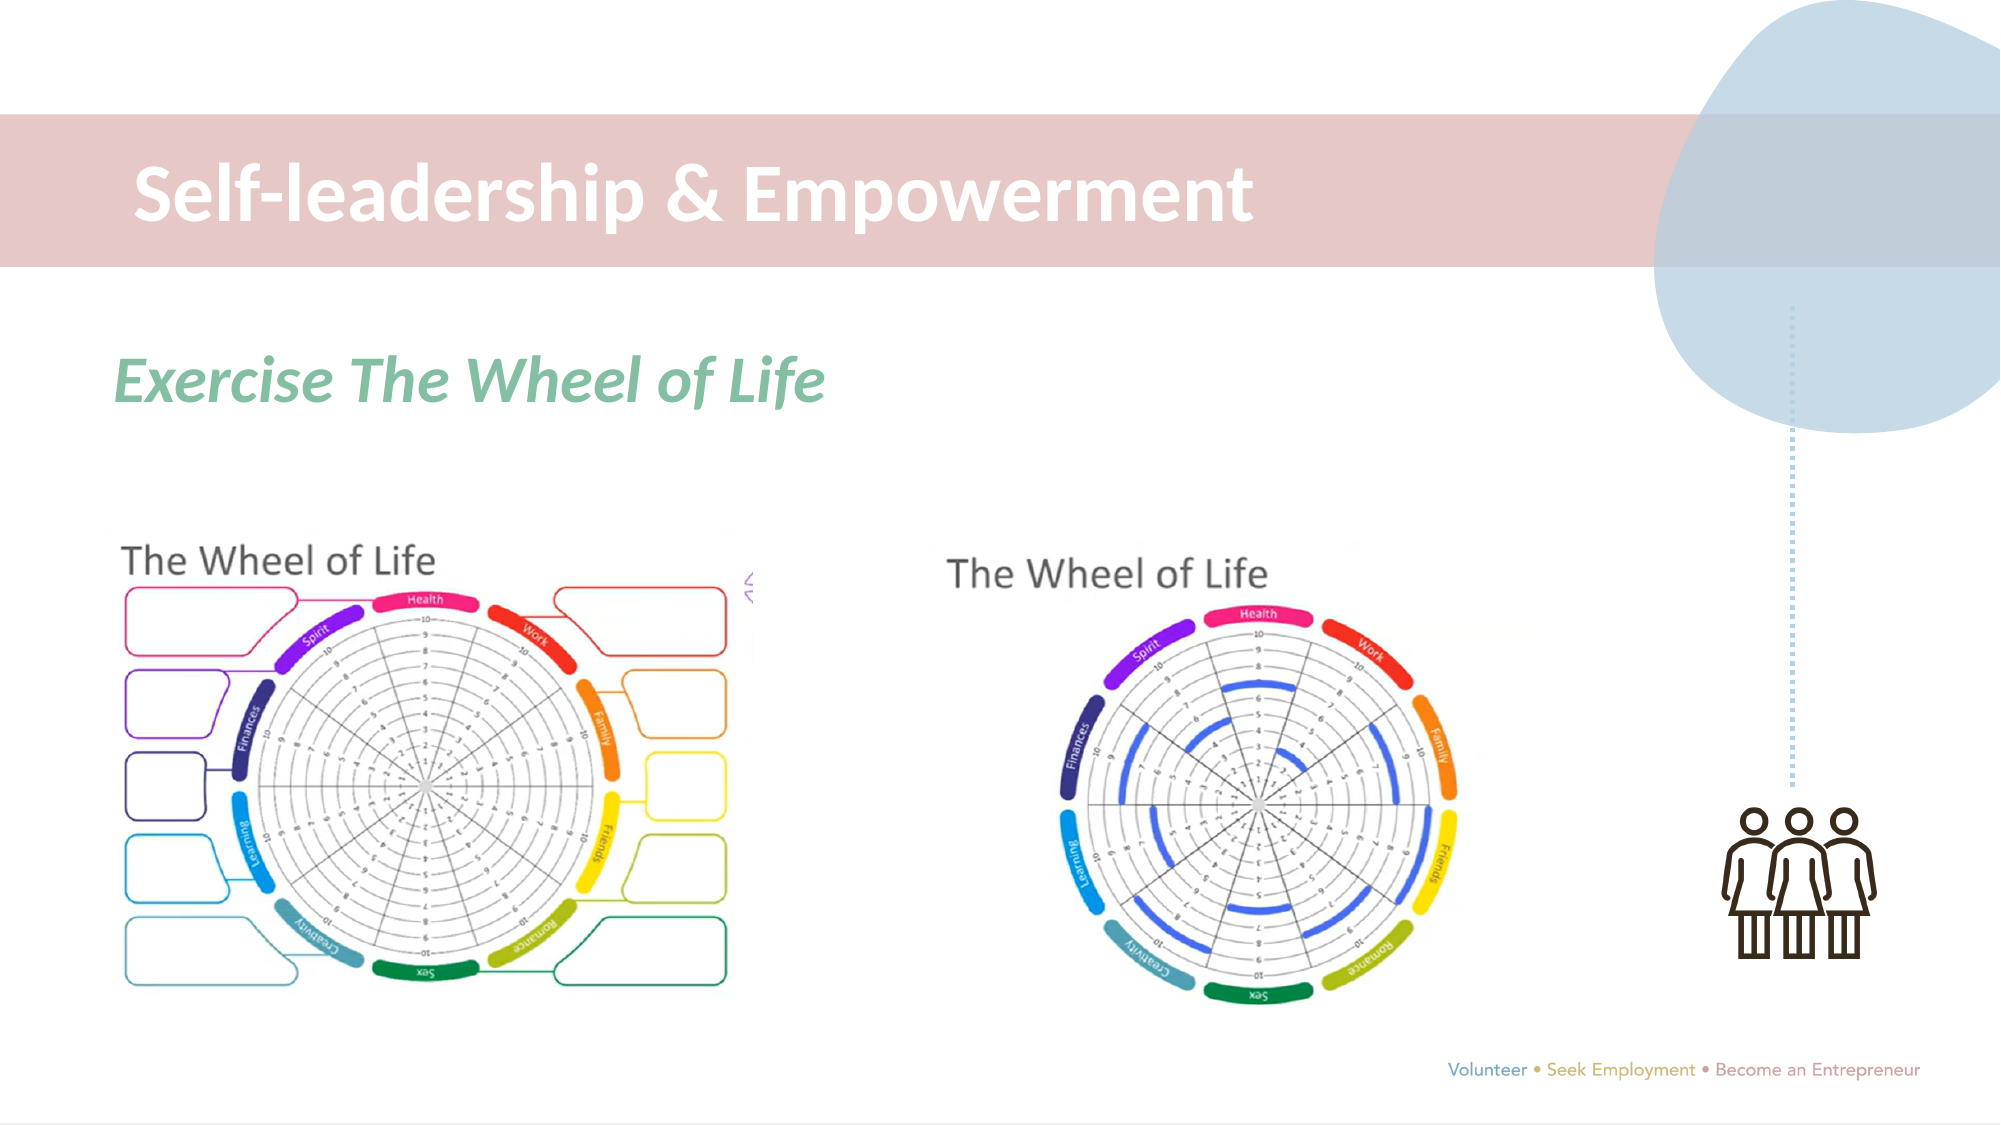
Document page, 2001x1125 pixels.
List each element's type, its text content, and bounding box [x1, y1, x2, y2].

picture [923, 526, 1530, 1009]
text_box [0, 113, 1699, 268]
picture [1709, 793, 1889, 973]
text_box [1653, 0, 2000, 434]
text_box Self-leadership & Empowerment [99, 147, 1312, 290]
picture [1418, 1046, 1971, 1103]
text_box Exercise The Wheel of Life [98, 350, 1428, 975]
picture [71, 513, 753, 1013]
